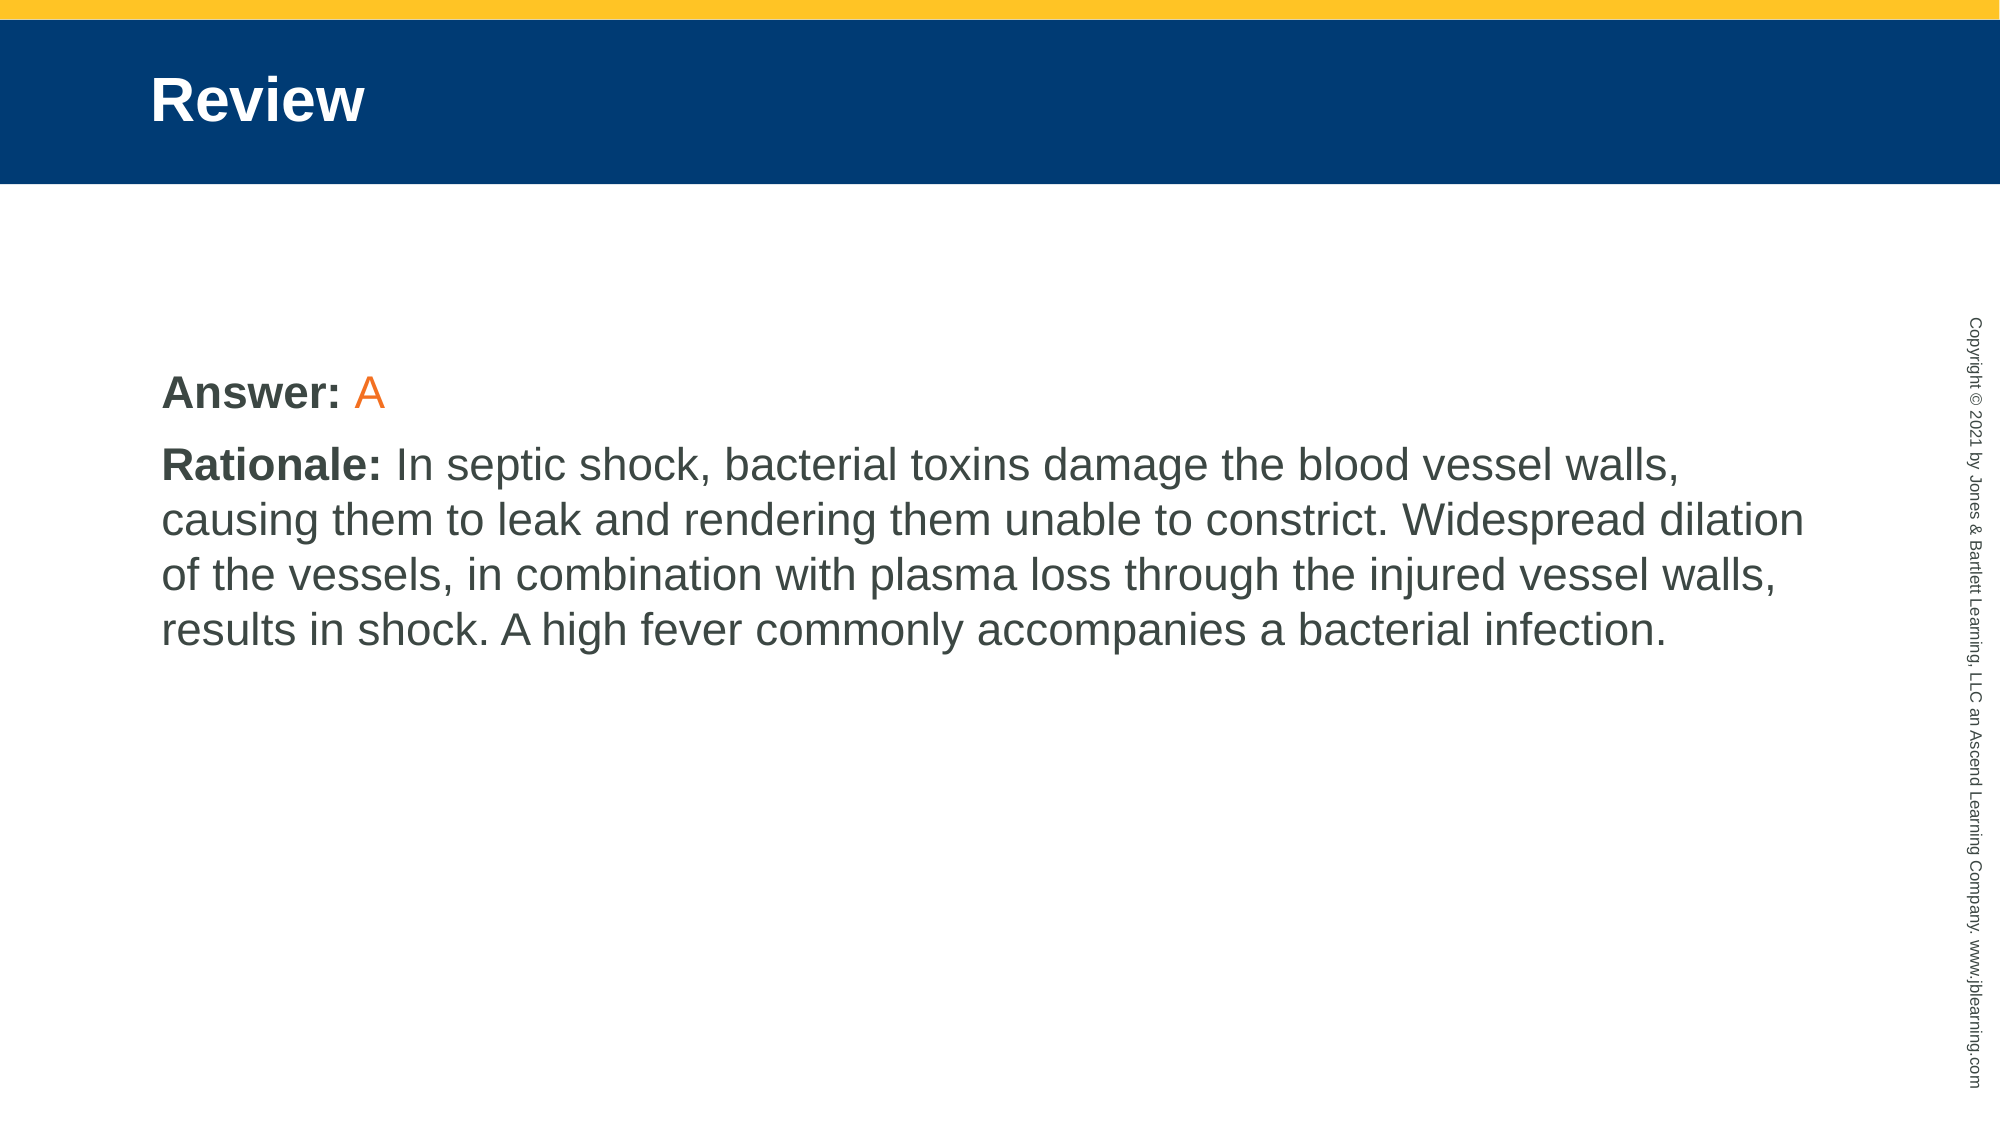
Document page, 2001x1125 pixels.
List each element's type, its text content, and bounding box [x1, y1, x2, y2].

list Answer: A Rationale: In septic shock, bacterial toxins damage the blood vessel walls, causing them to leak and rendering them unable to constrict. Widespread dilation of the vessels, in combination with plasma loss through the injured vessel walls, results in shock. A high fever commonly accompanies a bacterial infection. [146, 361, 1859, 1016]
title Review [0, 19, 2000, 185]
